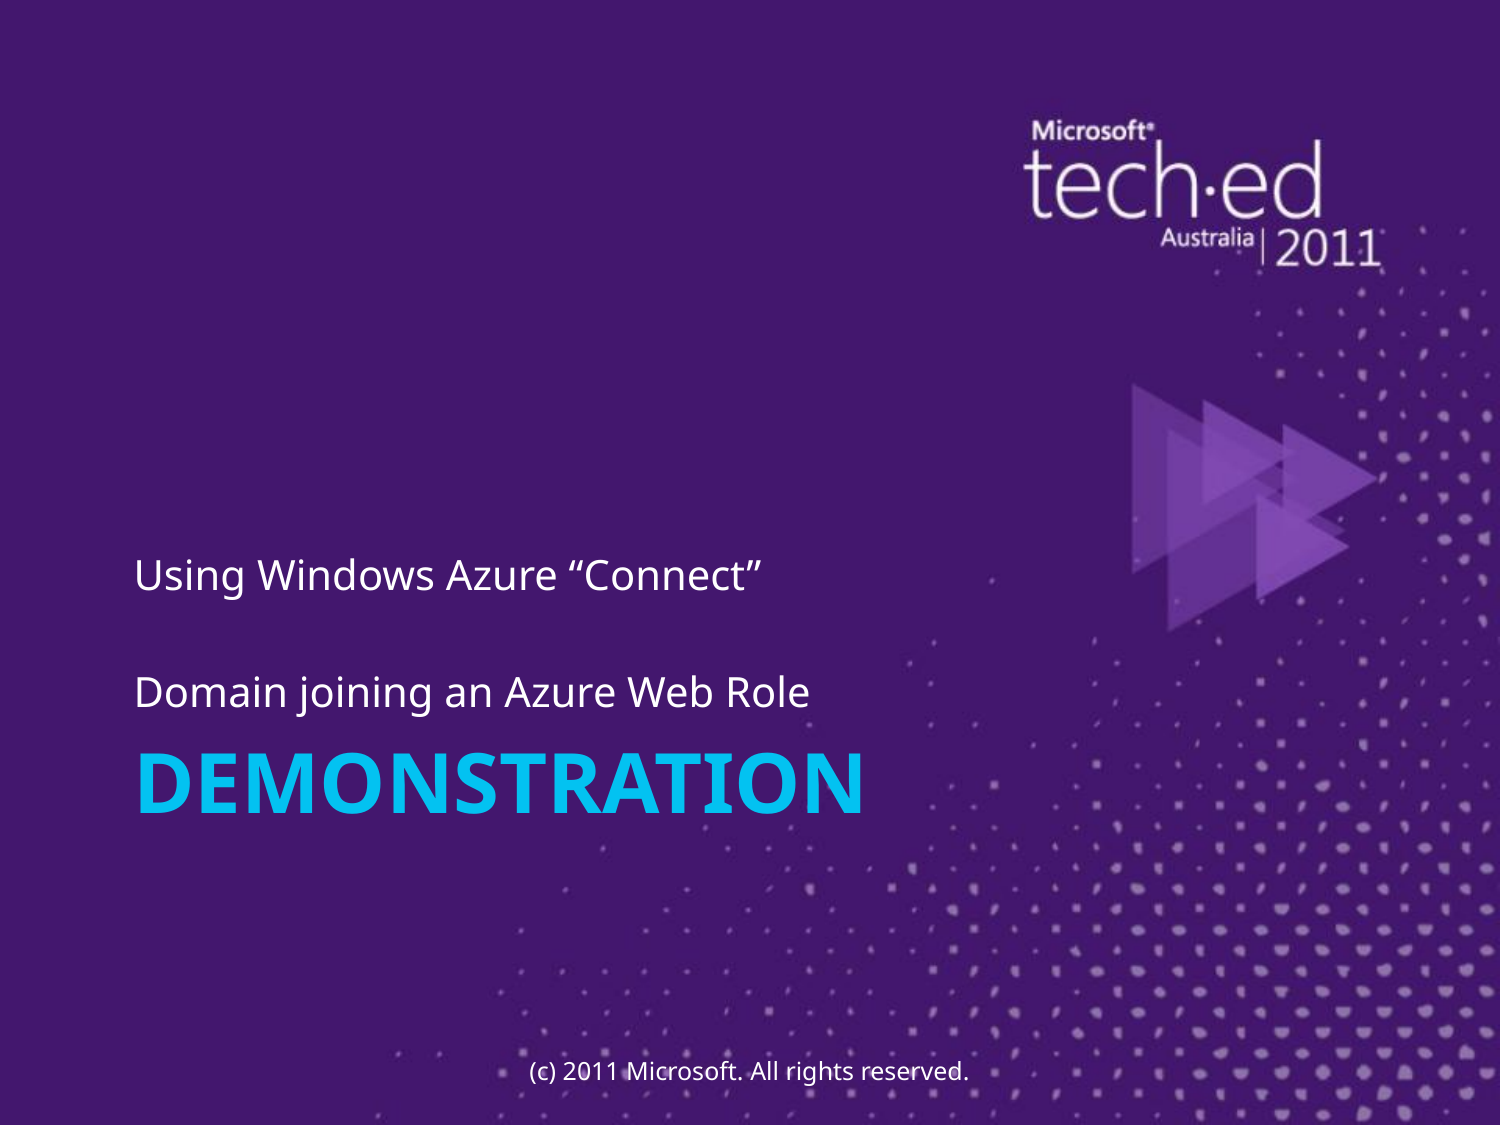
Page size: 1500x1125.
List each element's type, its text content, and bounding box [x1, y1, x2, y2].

title Demonstration [118, 723, 1394, 947]
list Using Windows Azure “Connect” Domain joining an Azure Web Role [118, 476, 1394, 723]
footer (c) 2011 Microsoft. All rights reserved. [512, 1042, 988, 1103]
picture [0, 0, 1500, 1125]
